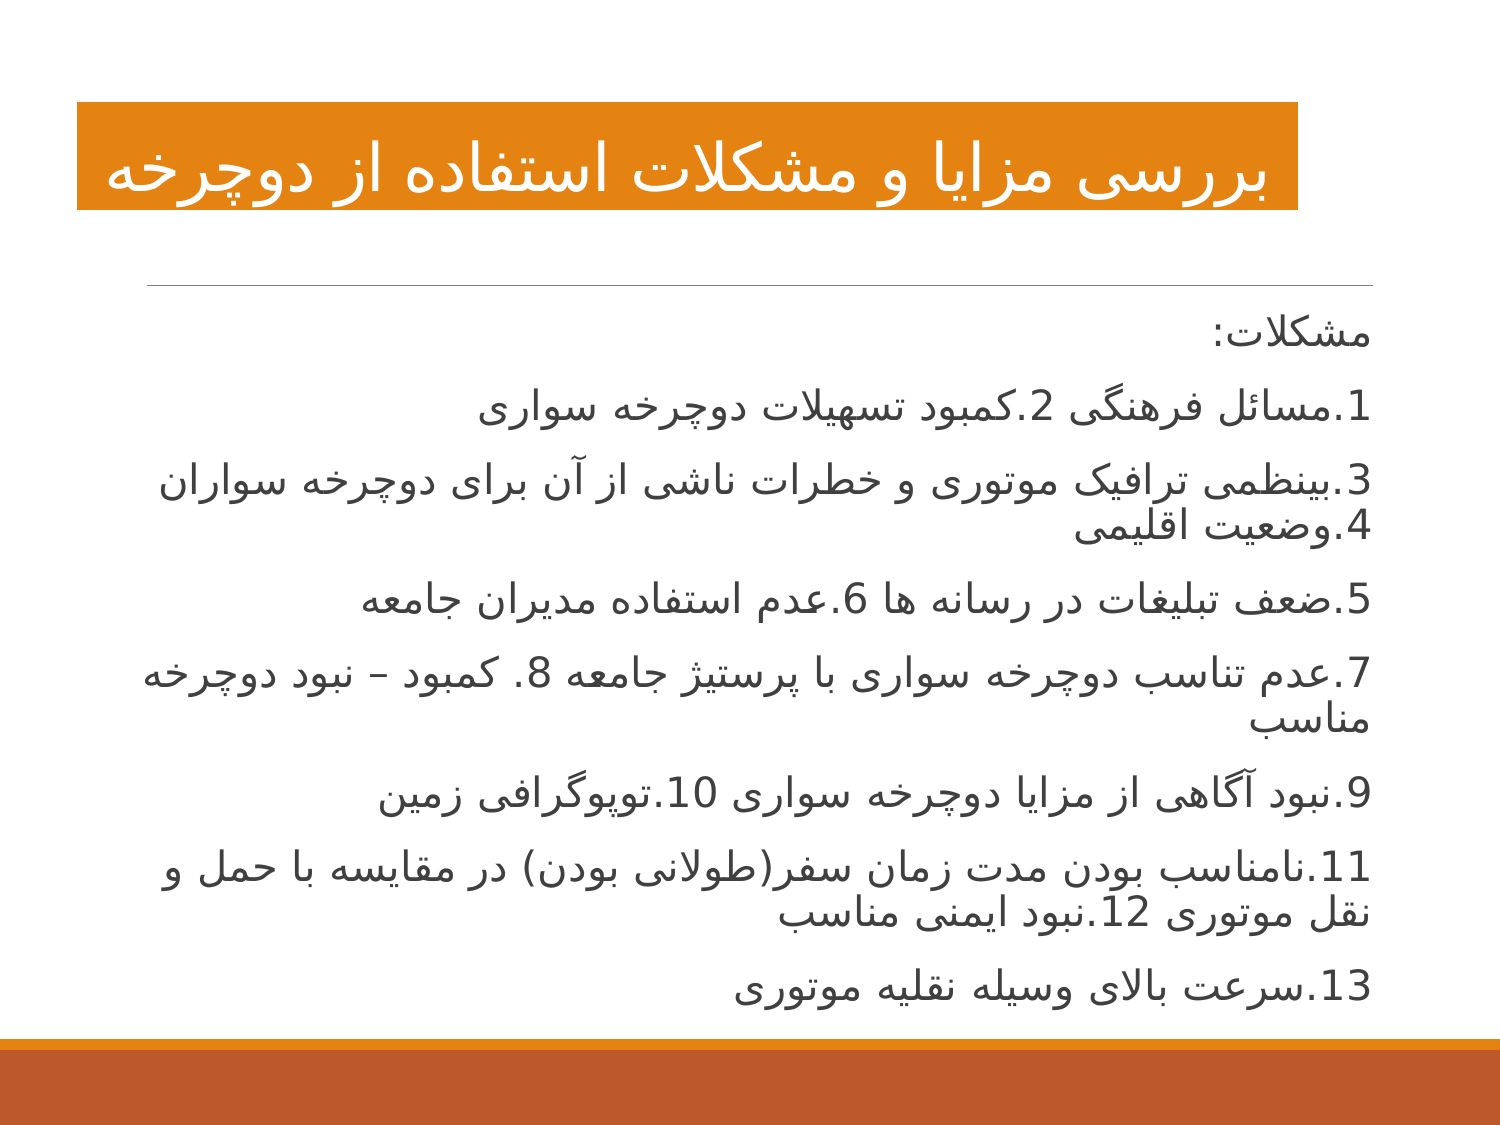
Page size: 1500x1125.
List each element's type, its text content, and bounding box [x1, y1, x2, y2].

title بررسی مزایا و مشکلات استفاده از دوچرخه [73, 98, 1302, 215]
list مشکلات: 1.مسائل فرهنگی 2.کمبود تسهیلات دوچرخه سواری 3.بینظمی ترافیک موتوری و خطرات ناشی از آن برای دوچرخه سواران 4.وضعیت اقلیمی 5.ضعف تبلیغات در رسانه ها 6.عدم استفاده مدیران جامعه 7.عدم تناسب دوچرخه سواری با پرستیژ جامعه 8. کمبود – نبود دوچرخه مناسب 9.نبود آگاهی از مزایا دوچرخه سواری 10.توپوگرافی زمین 11.نامناسب بودن مدت زمان سفر(طولانی بودن) در مقایسه با حمل و نقل موتوری 12.نبود ایمنی مناسب 13.سرعت بالای وسیله نقلیه موتوری [135, 302, 1373, 963]
